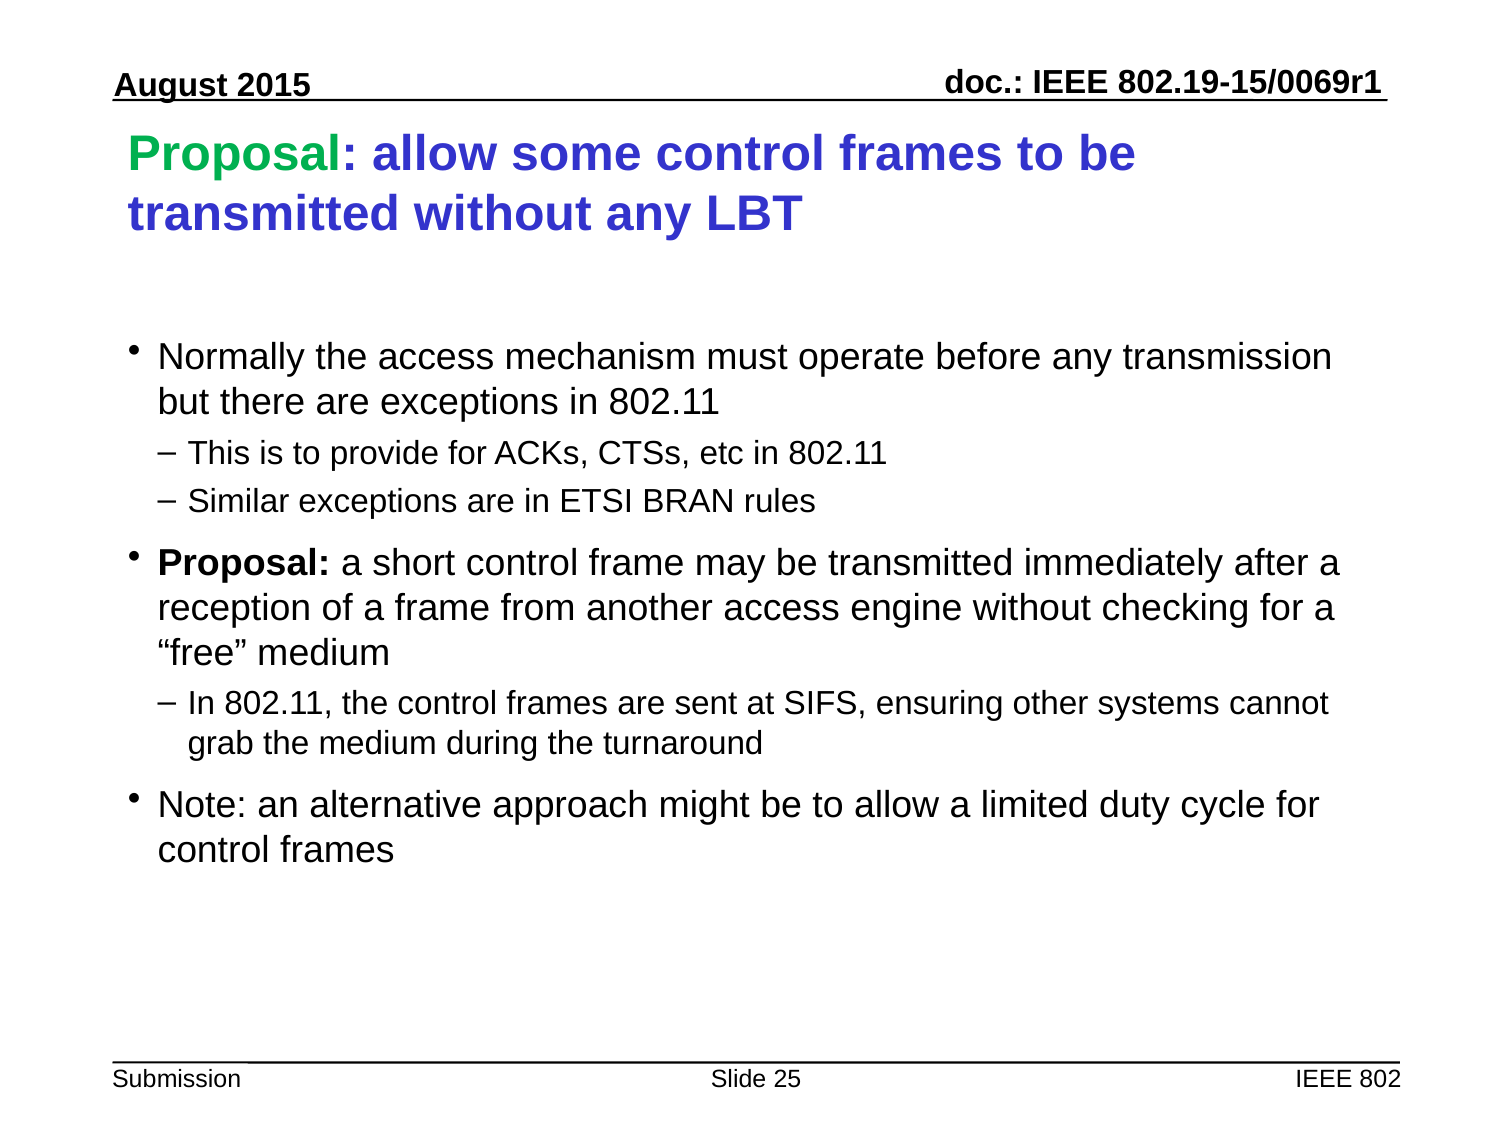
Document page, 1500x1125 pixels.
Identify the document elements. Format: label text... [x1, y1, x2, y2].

footer IEEE 802 [1294, 1061, 1402, 1093]
list Normally the access mechanism must operate before any transmission but there are exceptions in 802.11 This is to provide for ACKs, CTSs, etc in 802.11 Similar exceptions are in ETSI BRAN rules Proposal: a short control frame may be transmitted immediately after a reception of a frame from another access engine without checking for a “free” medium In 802.11, the control frames are sent at SIFS, ensuring other systems cannot grab the medium during the turnaround Note: an alternative approach might be to allow a limited duty cycle for control frames [112, 324, 1388, 1000]
slide_number Slide 25 [709, 1061, 803, 1093]
title Proposal: allow some control frames to be transmitted without any LBT [112, 112, 1388, 288]
